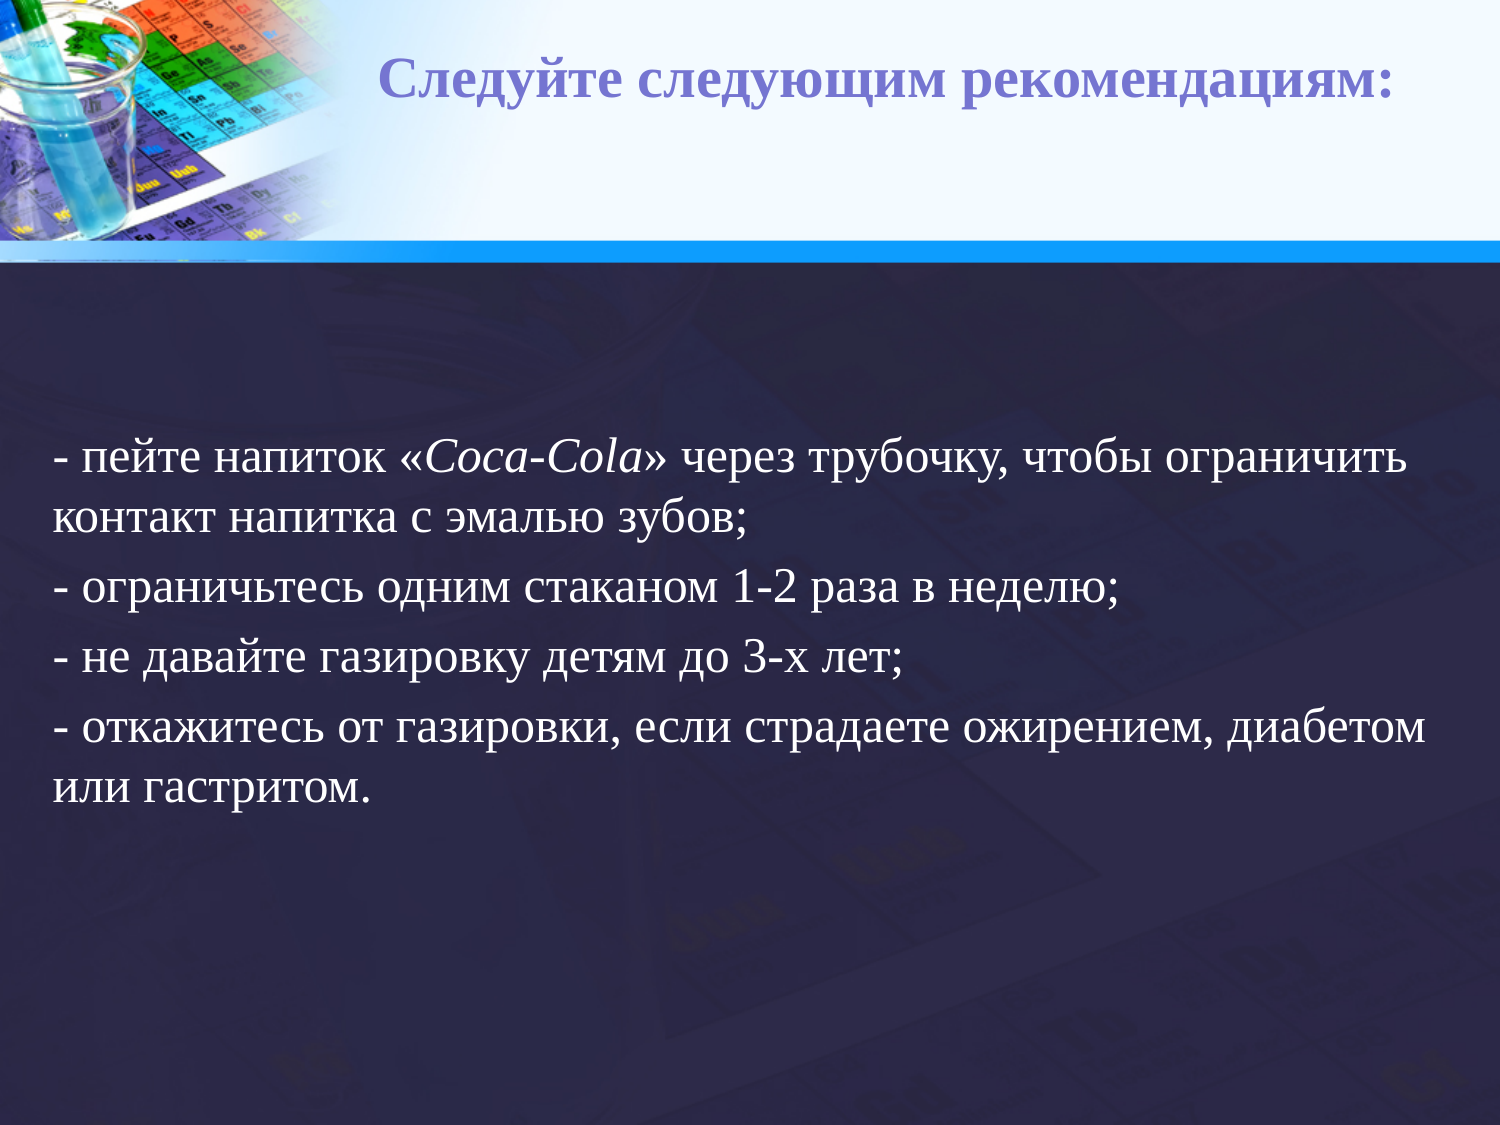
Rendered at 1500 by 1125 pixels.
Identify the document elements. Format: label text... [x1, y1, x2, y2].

list - пейте напиток «Coca-Cola» через трубочку, чтобы ограничить контакт напитка с эмалью зубов; - ограничьтесь одним стаканом 1-2 раза в неделю; - не давайте газировку детям до 3-х лет; - откажитесь от газировки, если страдаете ожирением, диабетом или гастритом. [37, 274, 1463, 1013]
picture [0, 0, 1500, 1125]
title Следуйте следующим рекомендациям: [317, 24, 1456, 213]
